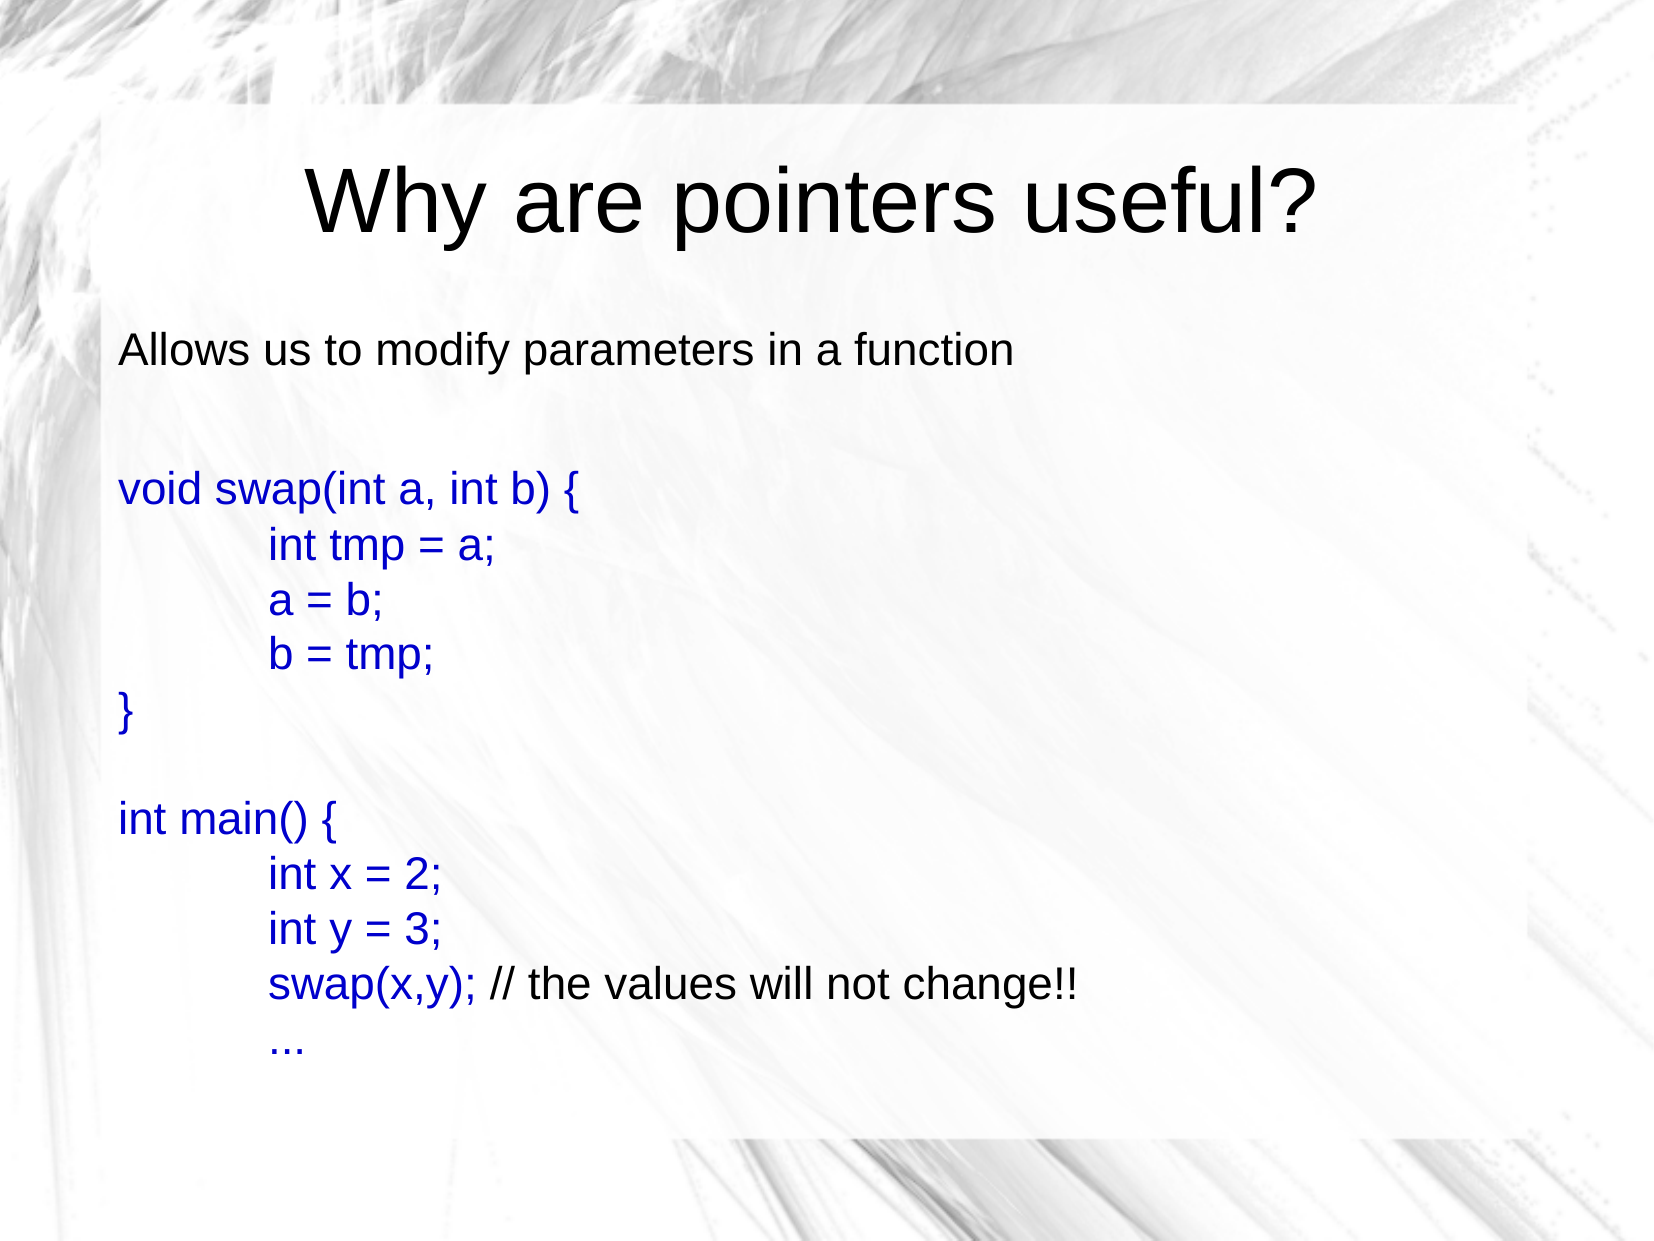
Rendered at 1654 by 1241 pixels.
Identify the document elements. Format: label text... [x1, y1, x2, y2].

picture [0, 0, 1654, 1241]
title Why are pointers useful? [118, 112, 1506, 281]
list Allows us to modify parameters in a function void swap(int a, int b) { int tmp = a; a = b; b = tmp; } int main() { int x = 2; int y = 3; swap(x,y); // the values will not change!! ... [118, 319, 1571, 1109]
